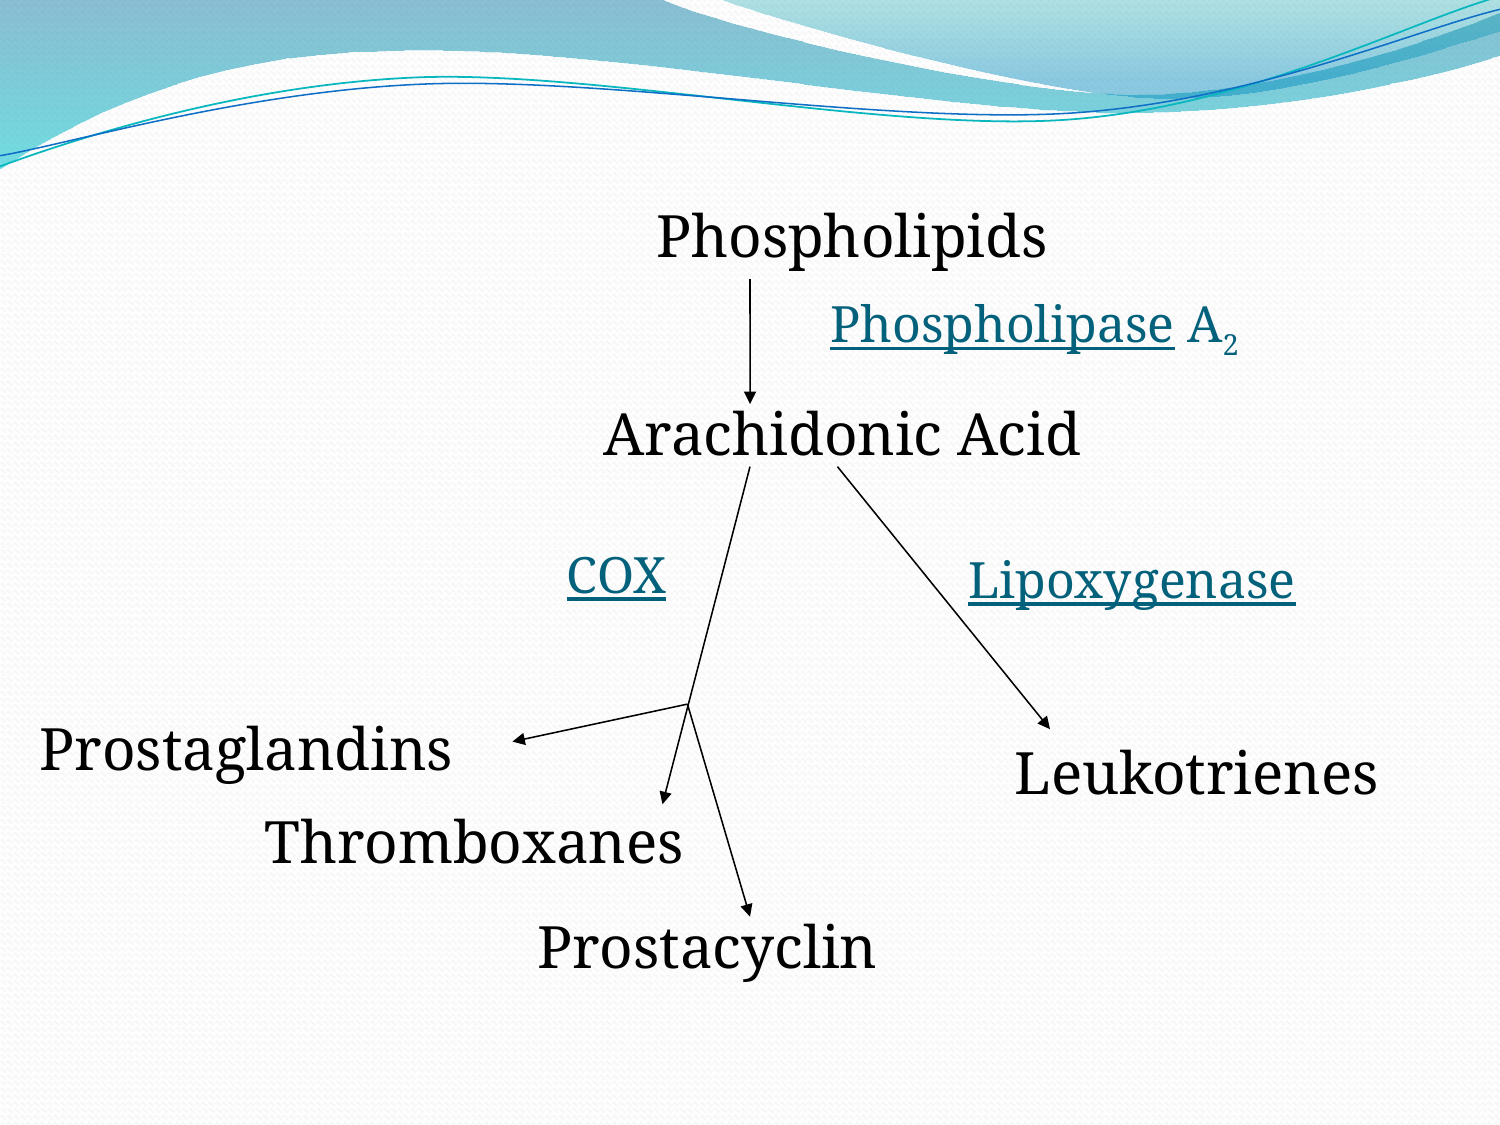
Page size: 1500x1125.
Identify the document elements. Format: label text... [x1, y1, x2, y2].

text_box [743, 279, 757, 405]
text_box [659, 707, 688, 805]
text_box Prostacyclin [522, 902, 893, 988]
text_box Phospholipase A2 [815, 285, 1254, 369]
text_box [512, 704, 687, 746]
text_box COX [551, 535, 682, 611]
text_box Lipoxygenase [953, 541, 1311, 617]
text_box Prostaglandins [24, 704, 472, 789]
text_box Phospholipids [592, 191, 1063, 277]
text_box [687, 704, 753, 917]
text_box Arachidonic Acid [589, 389, 1096, 475]
text_box [959, 617, 1051, 730]
text_box Thromboxanes [249, 798, 724, 883]
text_box Leukotrienes [999, 728, 1400, 814]
